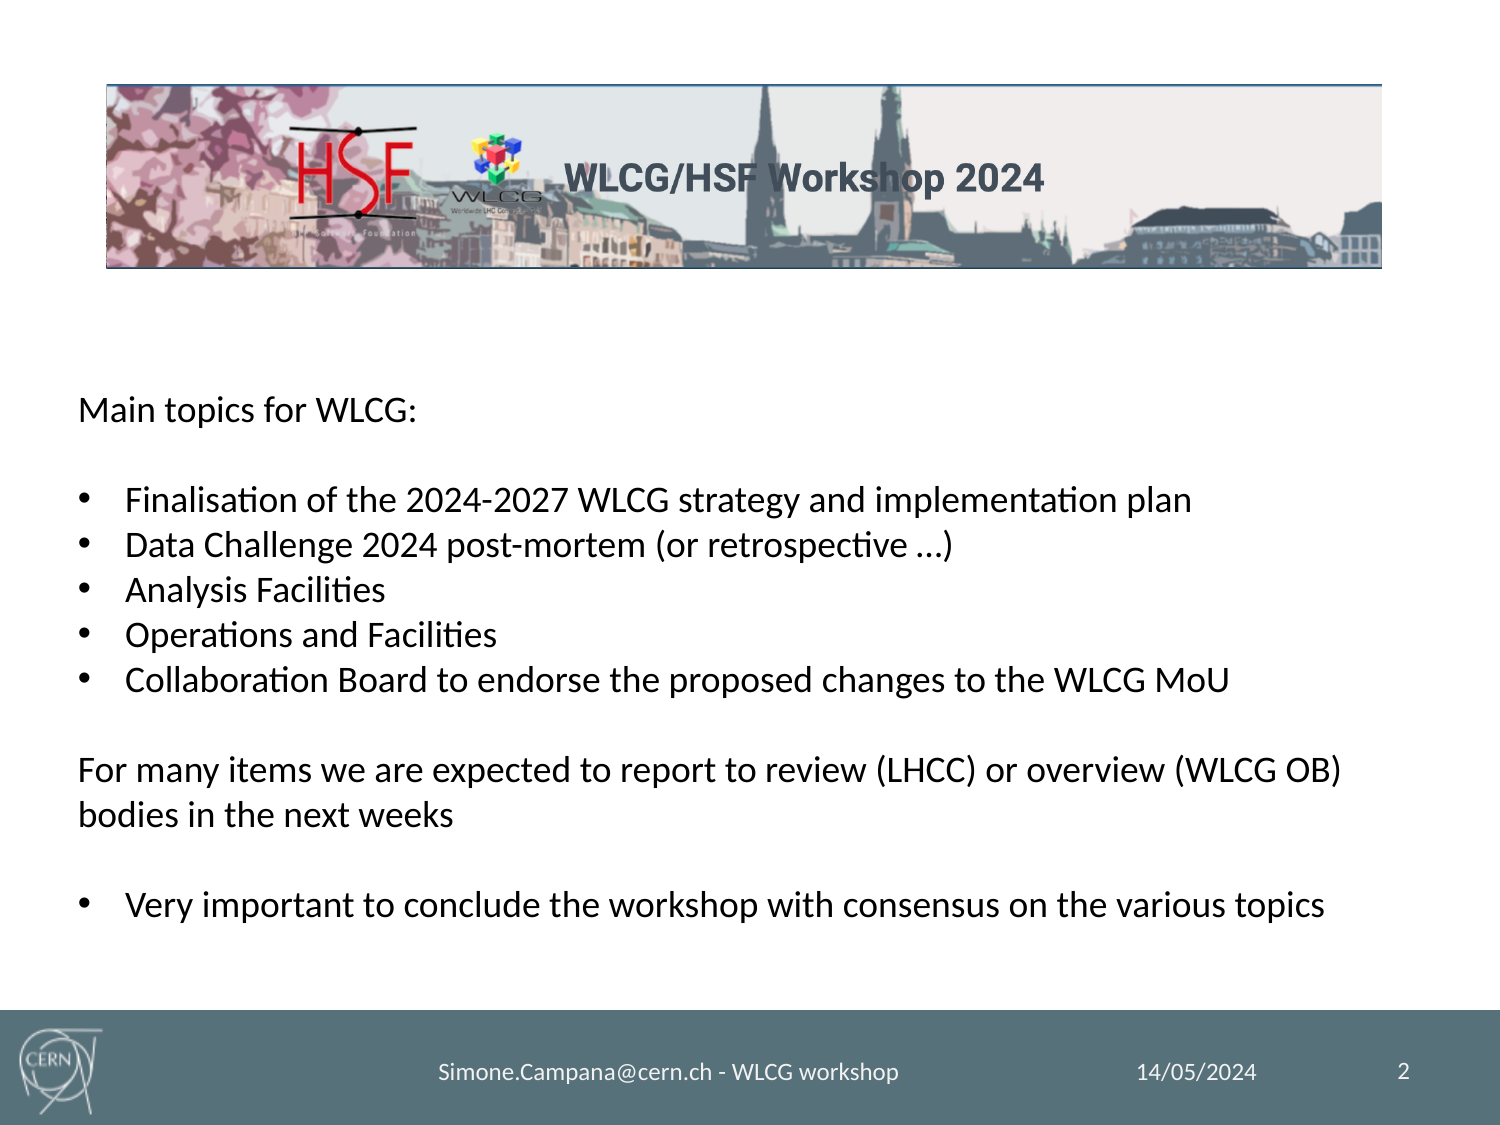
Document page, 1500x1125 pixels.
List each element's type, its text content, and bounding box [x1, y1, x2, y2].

picture [105, 84, 1382, 269]
footer Simone.Campana@cern.ch - WLCG workshop [322, 1040, 1017, 1101]
text_box Main topics for WLCG: Finalisation of the 2024-2027 WLCG strategy and implementation plan Data Challenge 2024 post-mortem (or retrospective …) Analysis Facilities Operations and Facilities Collaboration Board to endorse the proposed changes to the WLCG MoU For many items we are expected to report to review (LHCC) or overview (WLCG OB) bodies in the next weeks Very important to conclude the workshop with consensus on the various topics [63, 377, 1426, 933]
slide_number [1036, 1040, 1273, 1101]
slide_number 2 [1299, 1039, 1425, 1100]
